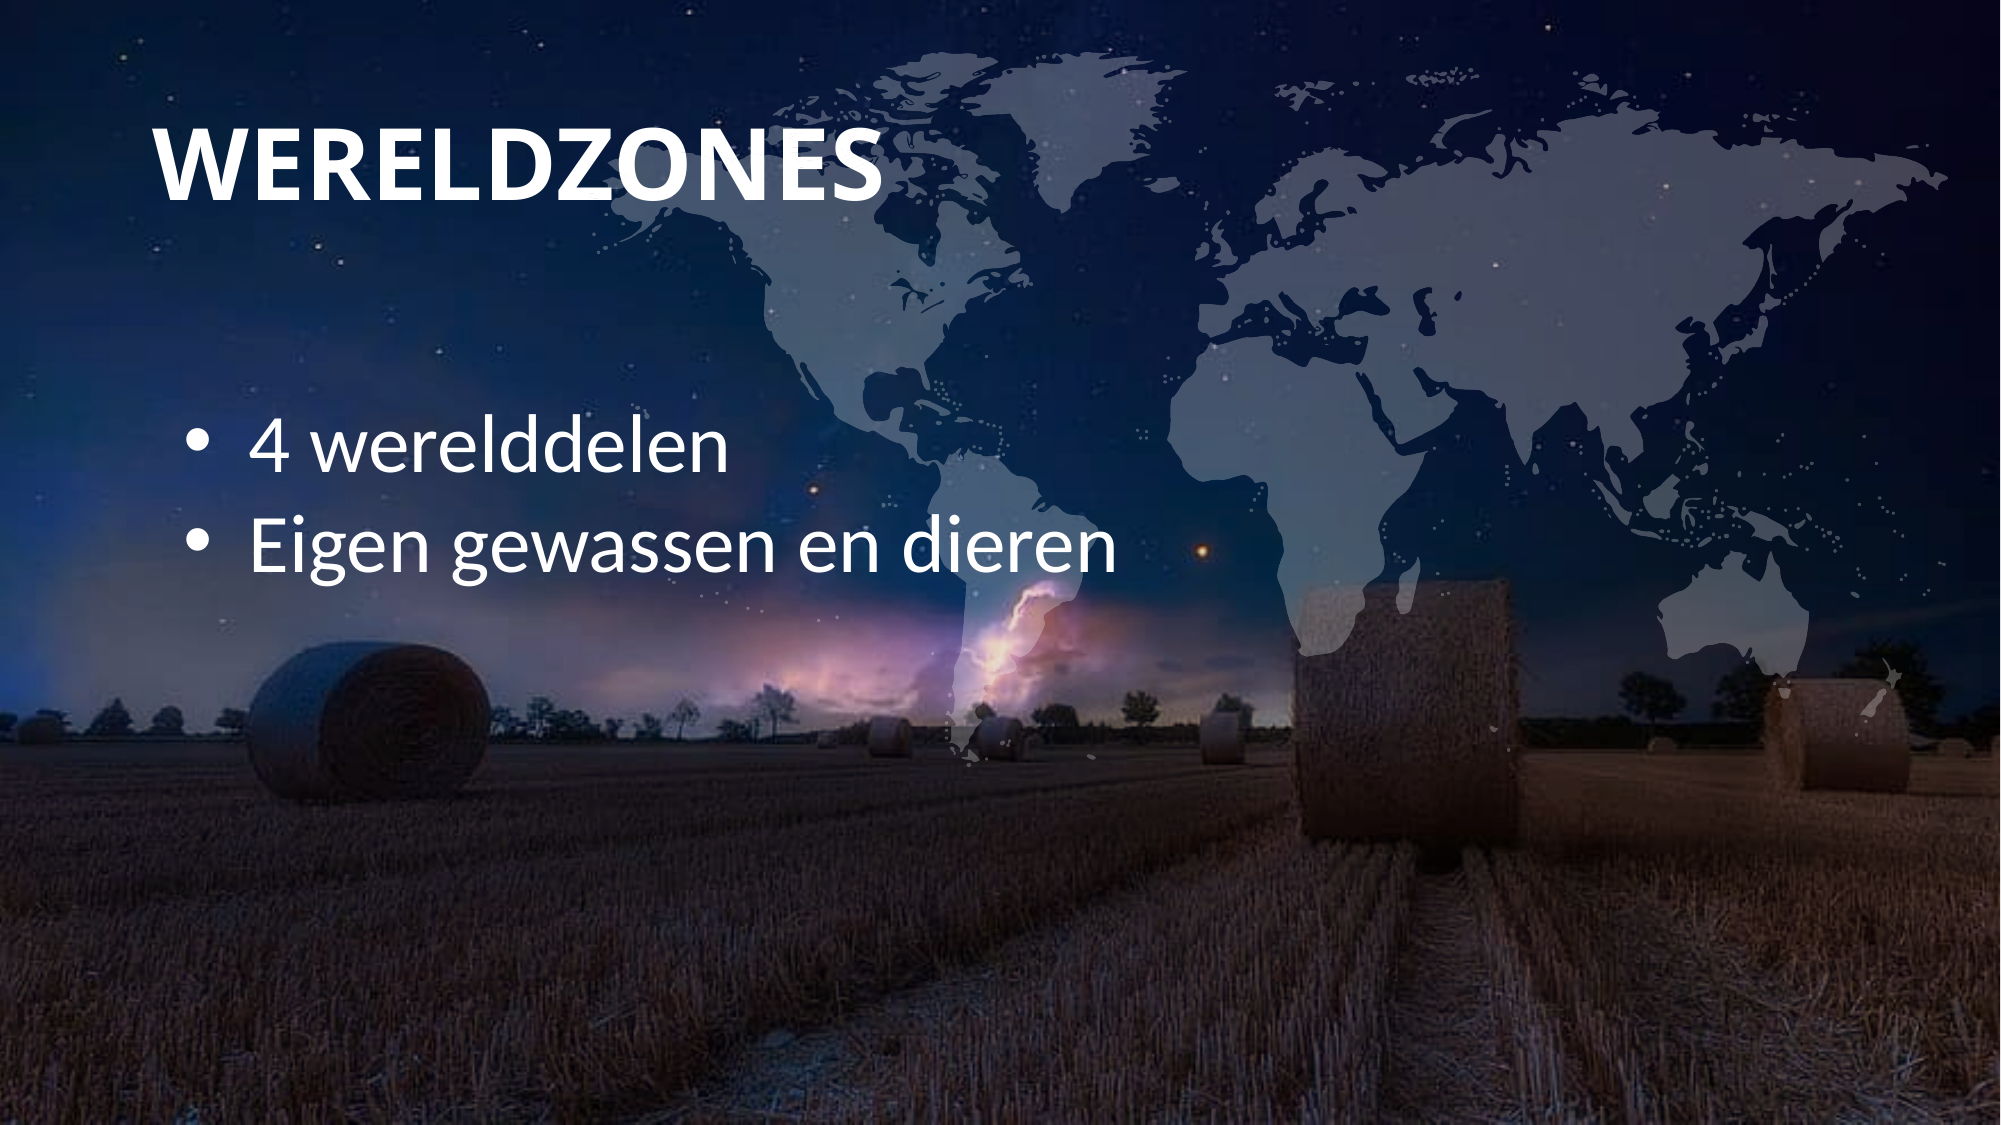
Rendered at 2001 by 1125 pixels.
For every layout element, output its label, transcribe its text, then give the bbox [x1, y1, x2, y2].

text_box 4 werelddelen Eigen gewassen en dieren [168, 381, 589, 597]
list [589, 52, 1948, 767]
title WERELDZONES [137, 59, 589, 278]
picture [0, 0, 2001, 1125]
